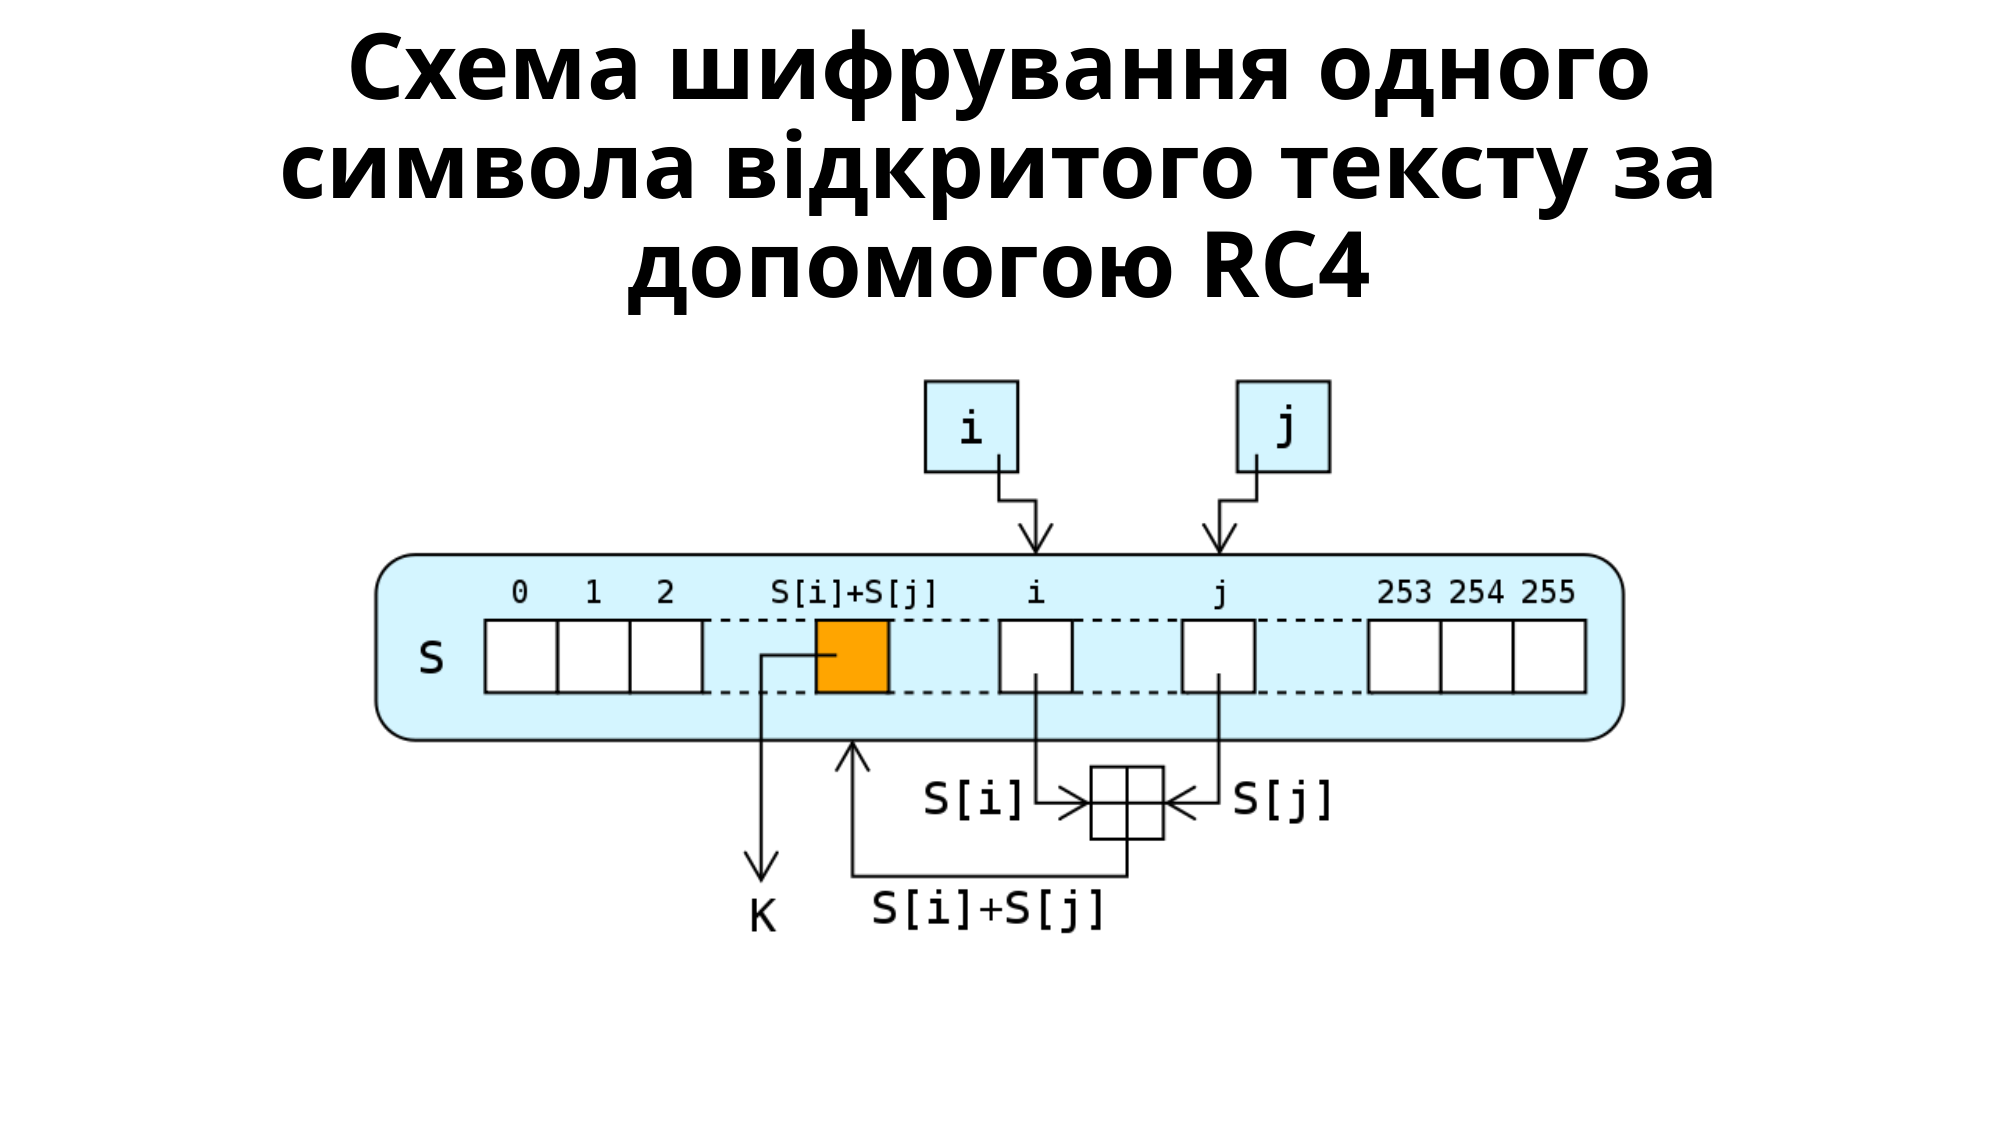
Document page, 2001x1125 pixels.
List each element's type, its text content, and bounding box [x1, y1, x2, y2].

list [371, 375, 1629, 938]
title Схема шифрування одного символа відкритого тексту за допомогою RC4 [137, 59, 1863, 278]
